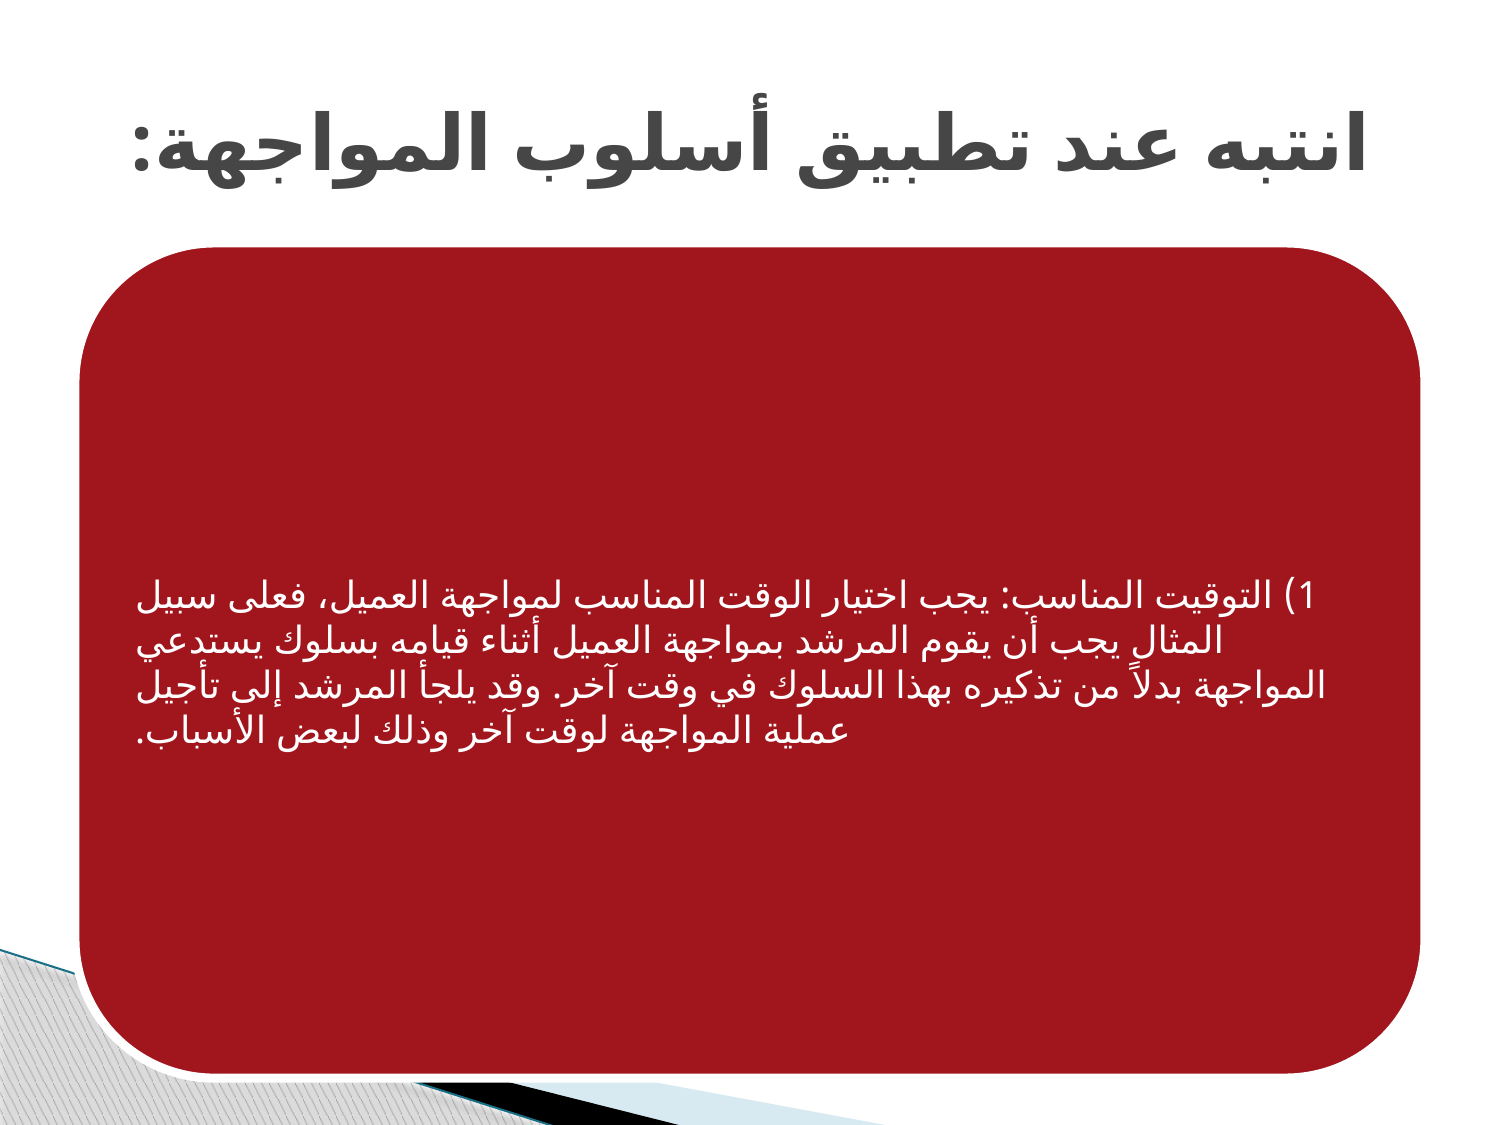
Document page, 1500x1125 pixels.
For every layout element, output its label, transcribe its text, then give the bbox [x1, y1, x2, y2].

title انتبه عند تطبيق أسلوب المواجهة: [75, 45, 1425, 233]
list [74, 242, 1426, 1079]
